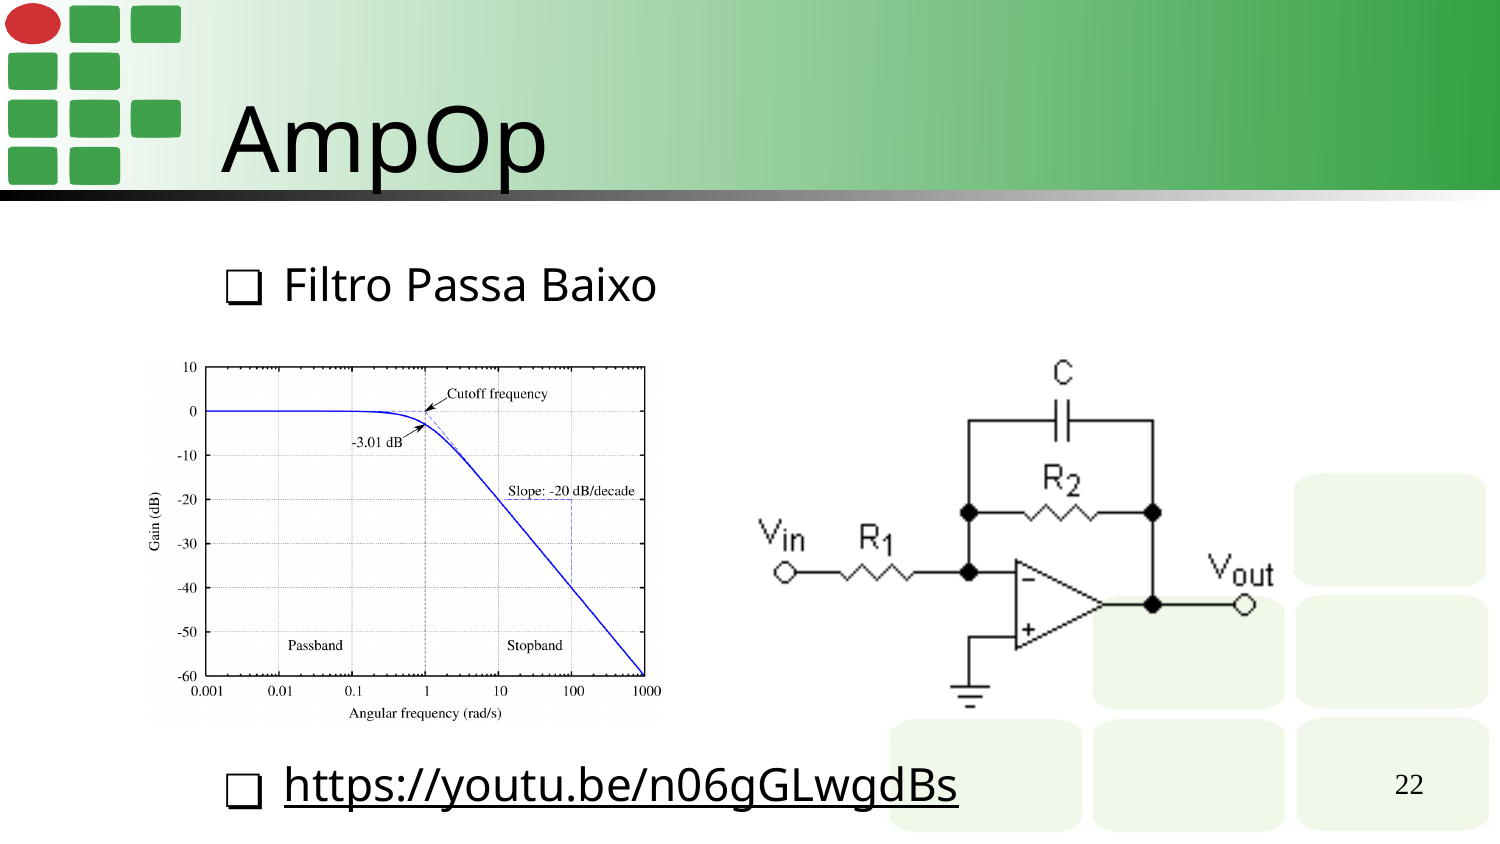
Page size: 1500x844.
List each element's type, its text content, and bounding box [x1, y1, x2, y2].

text_box AmpOp [206, 26, 1468, 207]
picture [5, 3, 181, 185]
text_box Filtro Passa Baixo [193, 248, 1469, 324]
text_box https://youtu.be/n06gGLwgdBs [193, 748, 1469, 824]
picture [724, 353, 1495, 835]
picture [141, 353, 667, 726]
